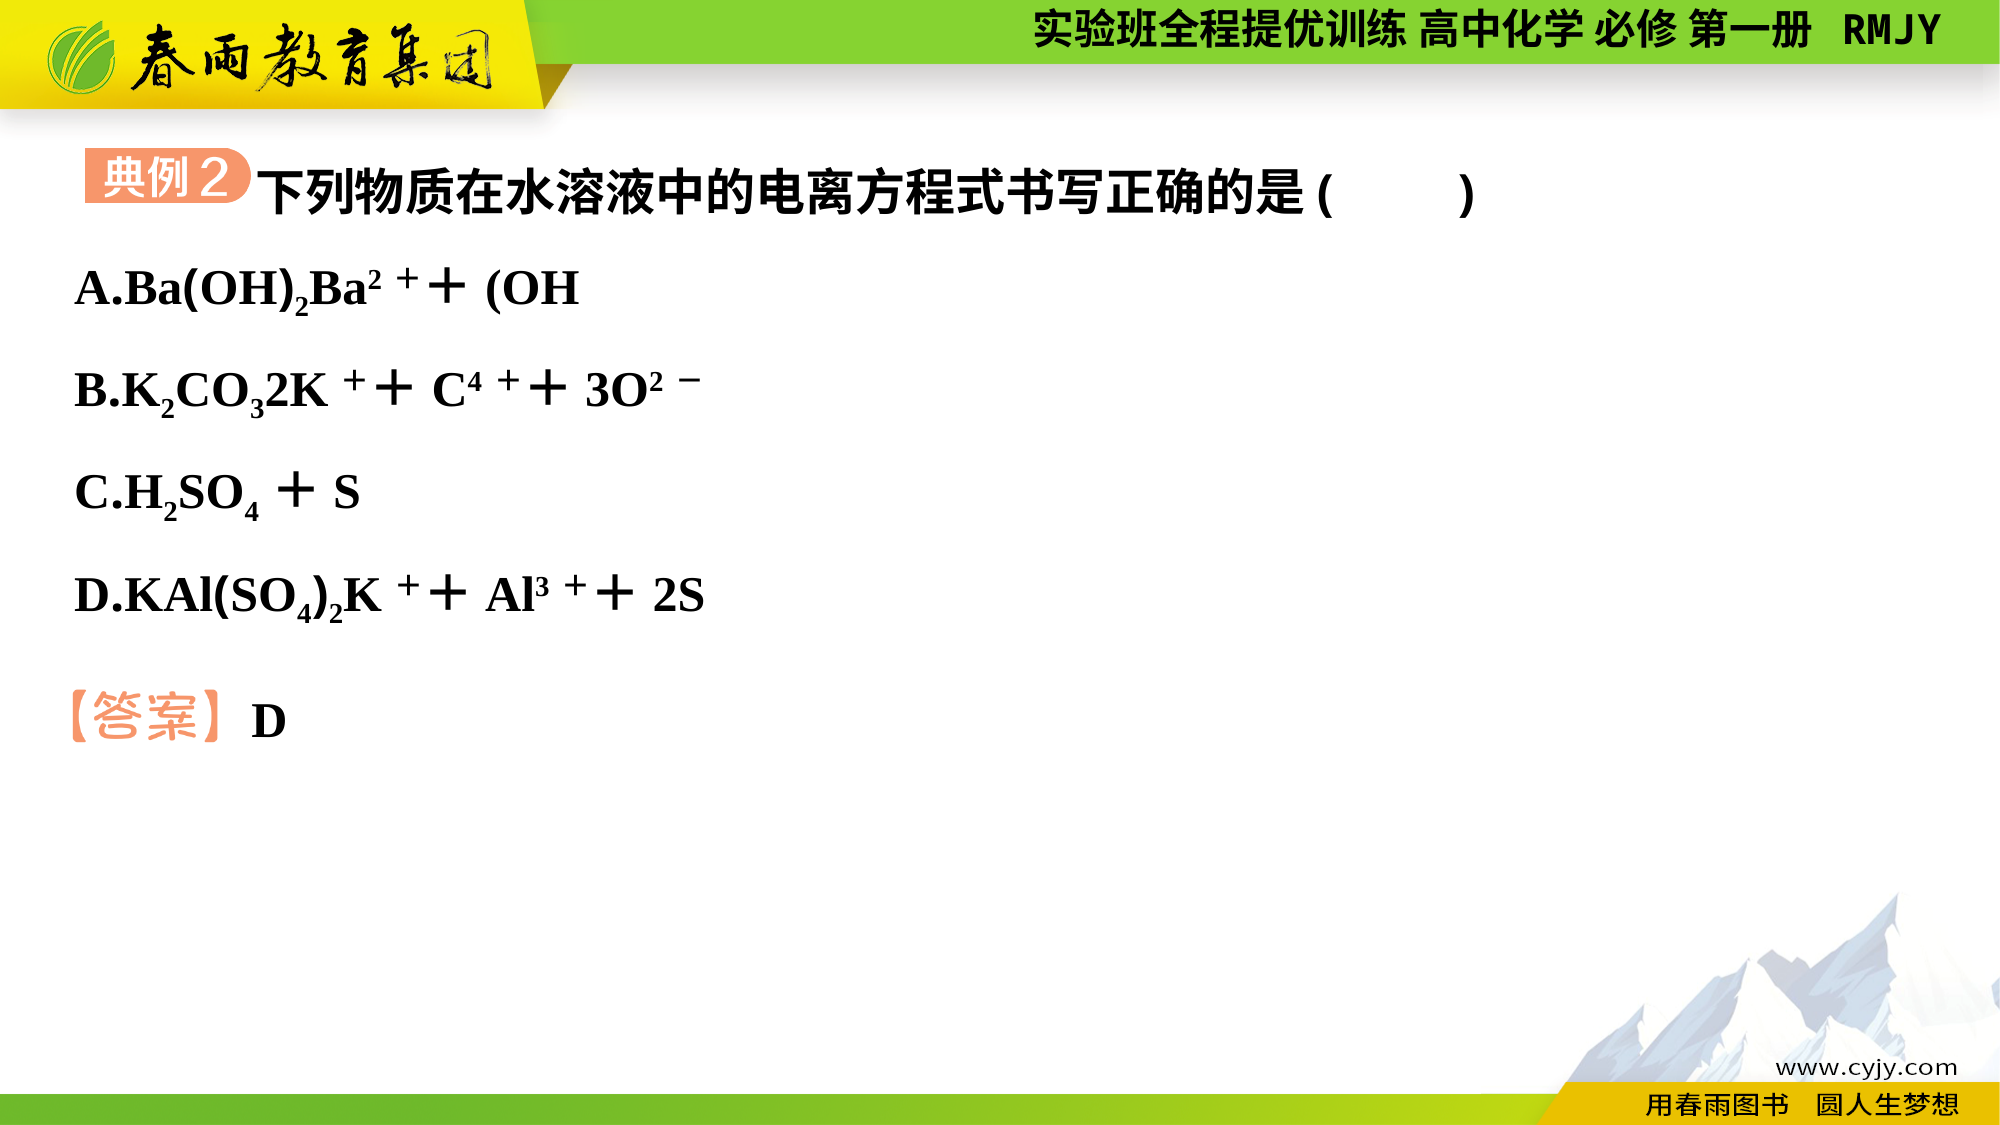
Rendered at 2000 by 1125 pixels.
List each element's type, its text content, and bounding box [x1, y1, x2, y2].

text_box D [236, 680, 303, 756]
picture [0, 0, 2000, 1125]
